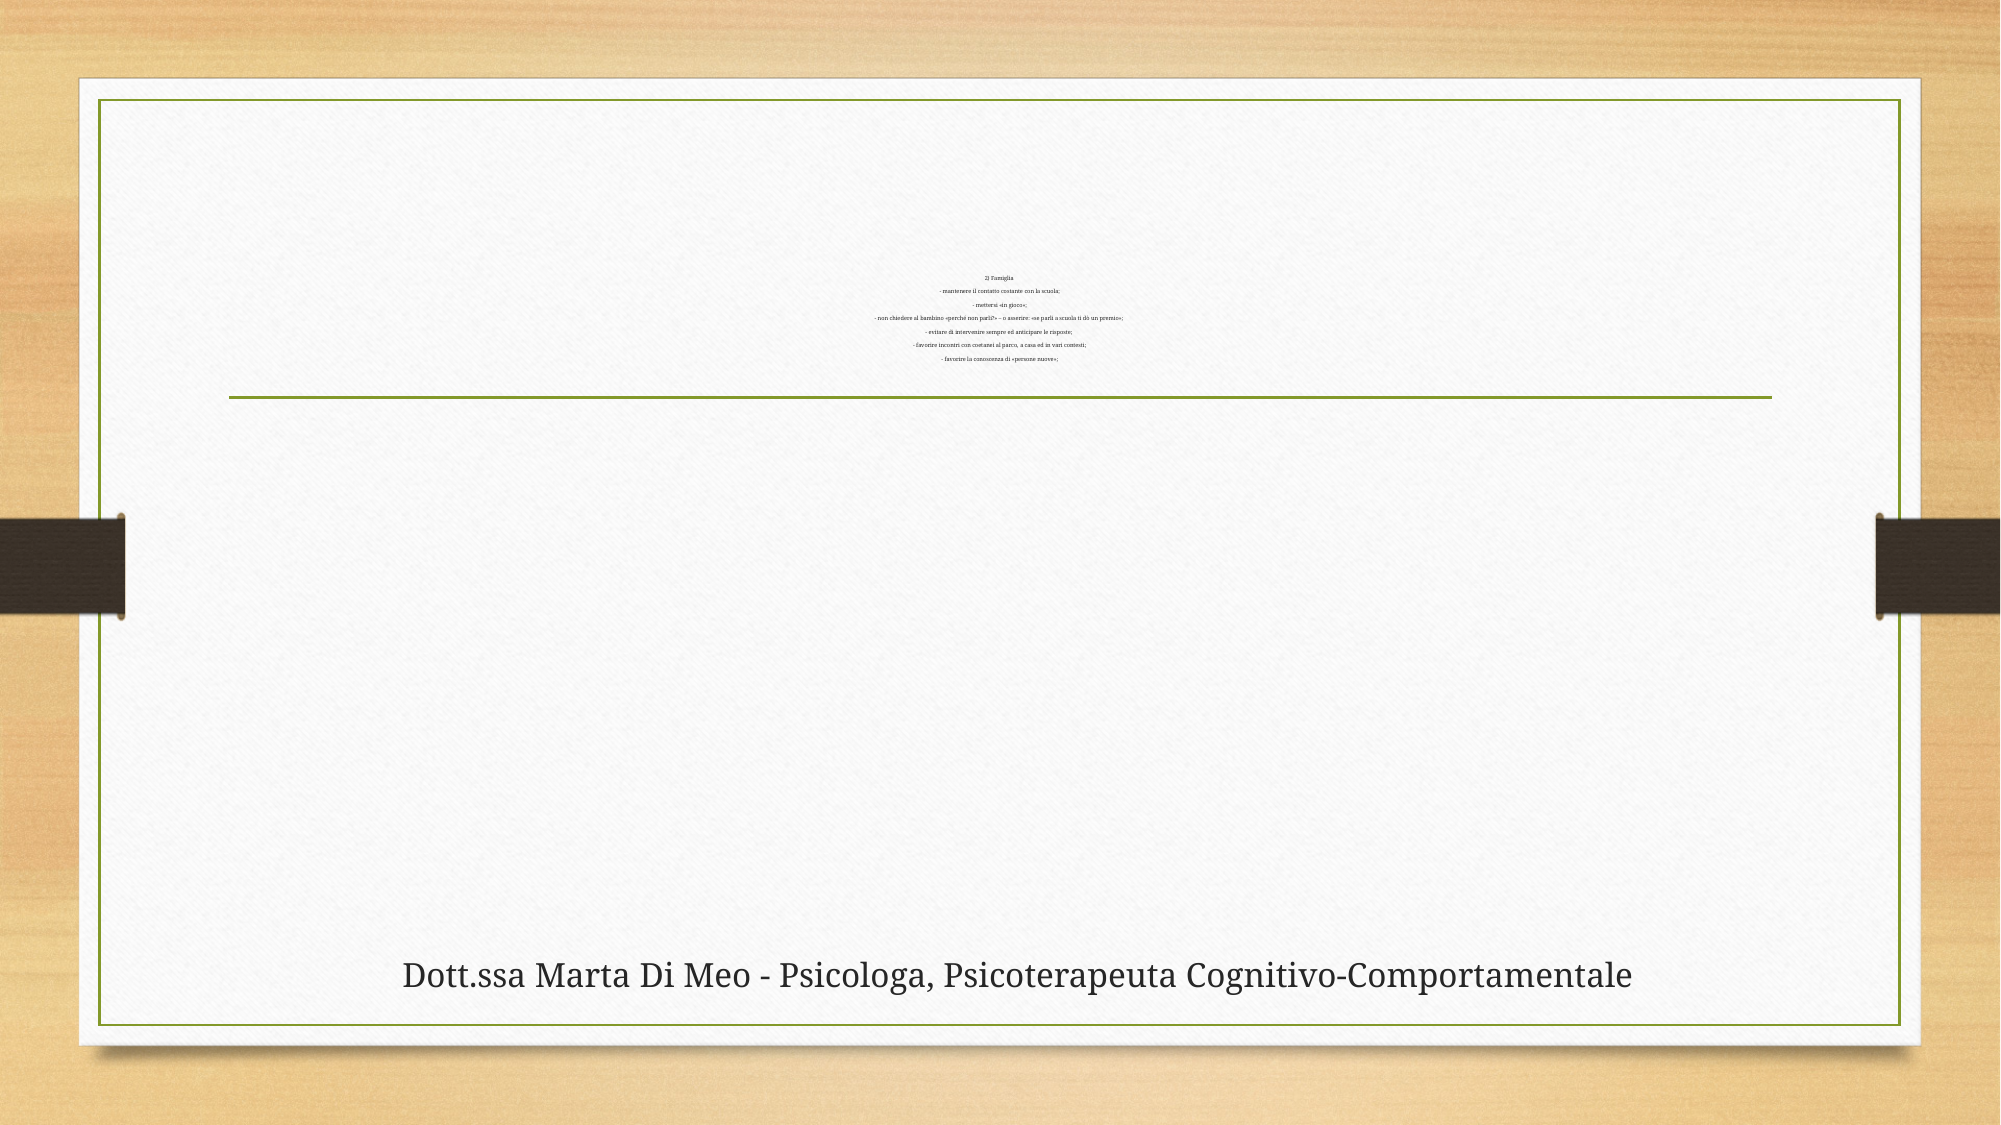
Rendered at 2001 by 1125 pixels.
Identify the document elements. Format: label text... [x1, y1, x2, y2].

picture [0, 0, 2001, 1125]
title 2) Famiglia - mantenere il contatto costante con la scuola; - mettersi «in gioco»; - non chiedere al bambino «perché non parli?» – o asserire: «se parli a scuola ti dò un premio»; - evitare di intervenire sempre ed anticipare le risposte; - favorire incontri con coetanei al parco, a casa ed in vari contesti; - favorire la conoscenza di «persone nuove»; [212, 206, 1788, 383]
list Dott.ssa Marta Di Meo - Psicologa, Psicoterapeuta Cognitivo-Comportamentale [231, 502, 1807, 1104]
